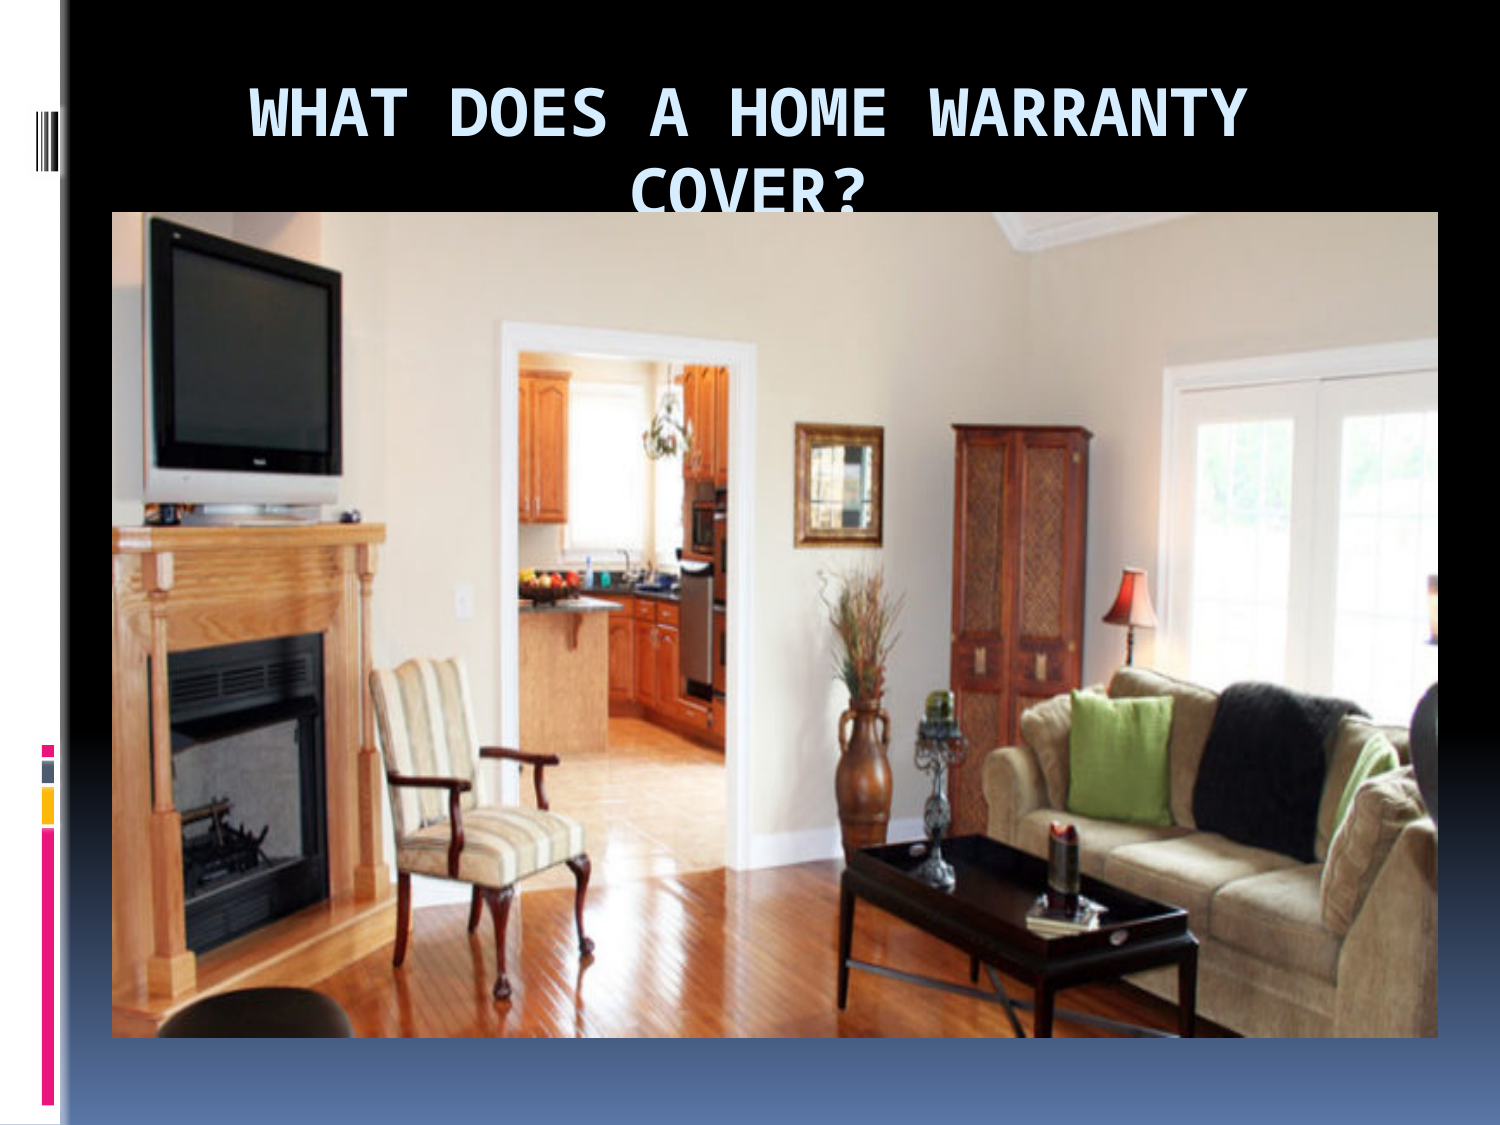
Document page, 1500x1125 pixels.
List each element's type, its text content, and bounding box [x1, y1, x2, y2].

title What Does A Home Warranty Cover? [99, 62, 1400, 213]
picture [112, 211, 1438, 1038]
